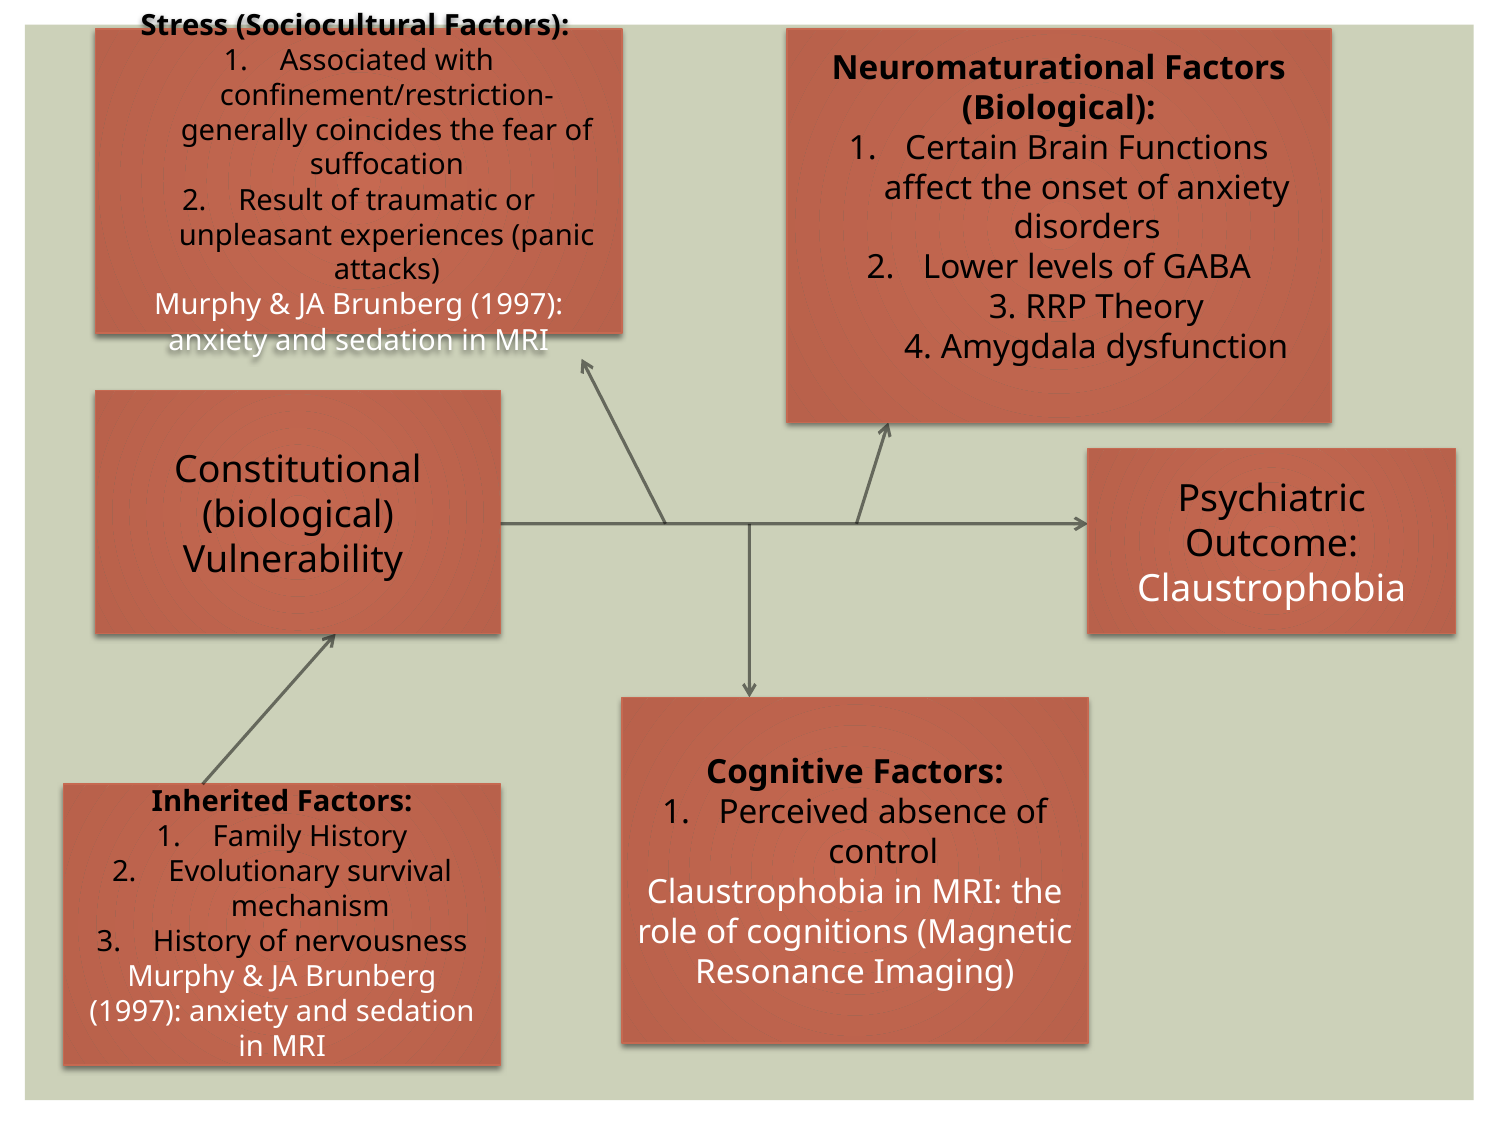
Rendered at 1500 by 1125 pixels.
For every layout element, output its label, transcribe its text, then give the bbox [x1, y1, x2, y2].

text_box Inherited Factors: Family History Evolutionary survival mechanism History of nervousness Murphy & JA Brunberg (1997): anxiety and sedation in MRI [63, 783, 501, 1066]
text_box Cognitive Factors: Perceived absence of control Claustrophobia in MRI: the role of cognitions (Magnetic Resonance Imaging) [621, 697, 1089, 1044]
text_box Psychiatric Outcome: Claustrophobia [1087, 448, 1456, 634]
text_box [202, 633, 336, 785]
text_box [581, 358, 666, 525]
text_box Stress (Sociocultural Factors): Associated with confinement/restriction- generally coincides the fear of suffocation Result of traumatic or unpleasant experiences (panic attacks) Murphy & JA Brunberg (1997): anxiety and sedation in MRI [95, 28, 623, 334]
text_box Constitutional (biological) Vulnerability [95, 390, 501, 634]
text_box Neuromaturational Factors (Biological): Certain Brain Functions affect the onset of anxiety disorders Lower levels of GABA 3. RRP Theory 4. Amygdala dysfunction [786, 28, 1332, 423]
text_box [856, 422, 889, 525]
